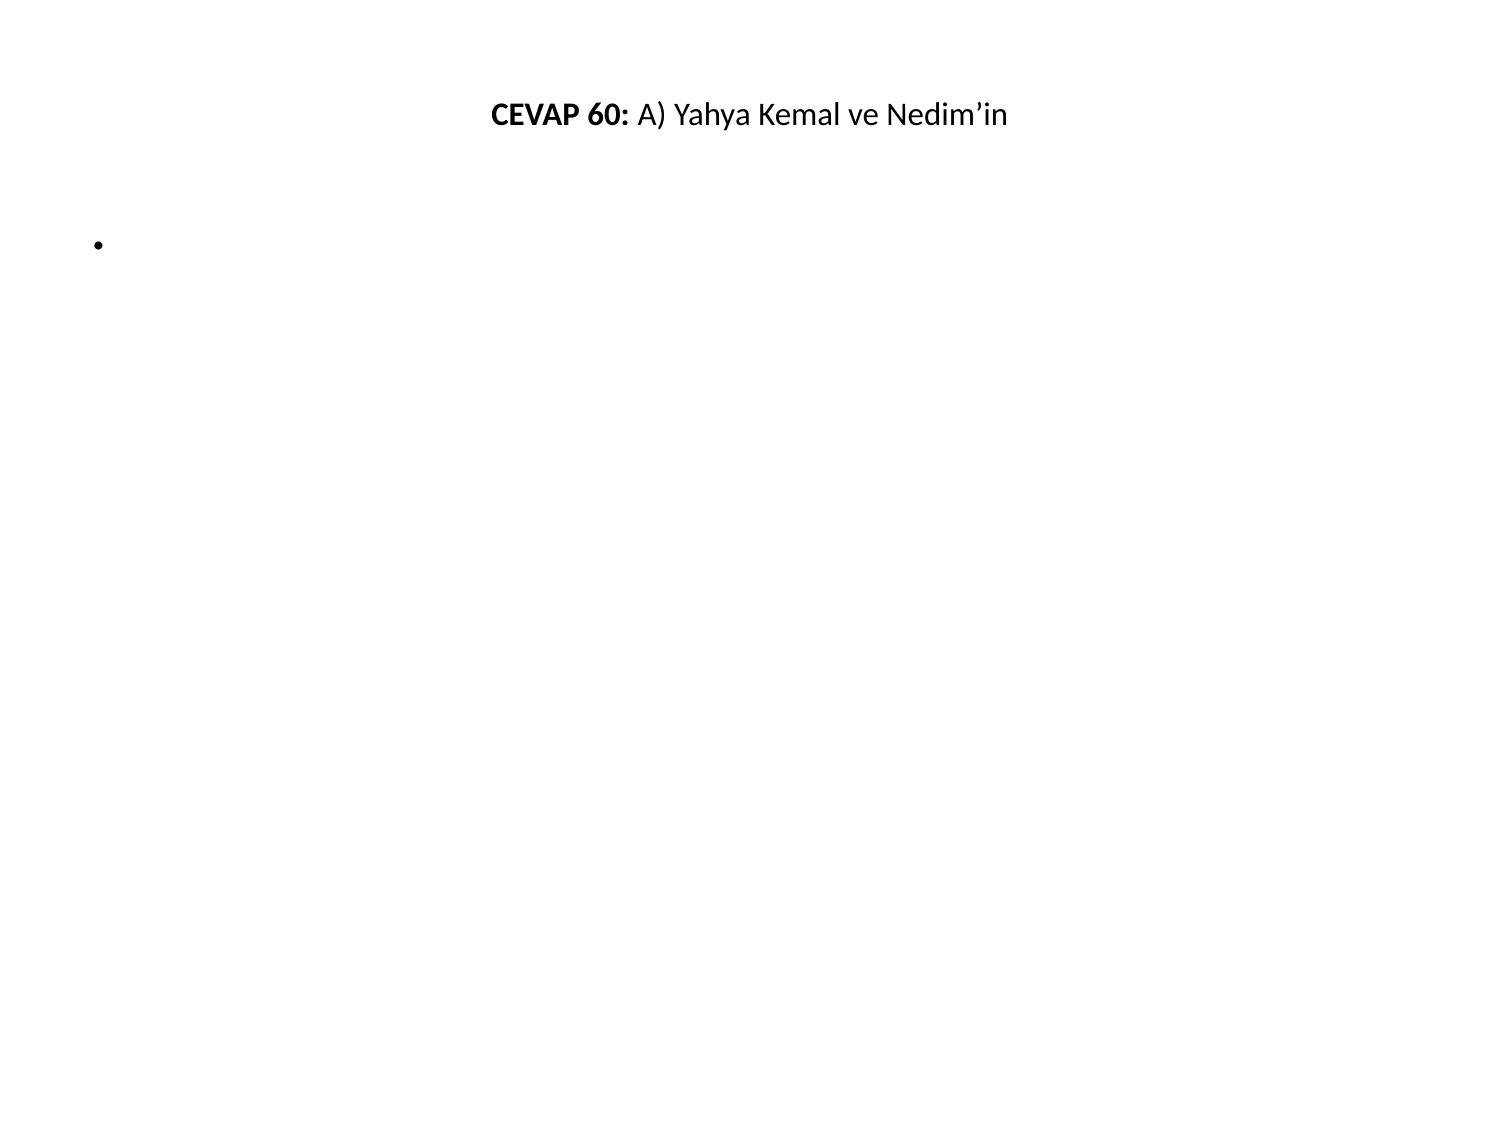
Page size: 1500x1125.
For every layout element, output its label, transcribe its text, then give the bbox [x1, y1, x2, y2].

title CEVAP 60: A) Yahya Kemal ve Nedim’in [75, 45, 1425, 175]
list . [75, 175, 1425, 1005]
